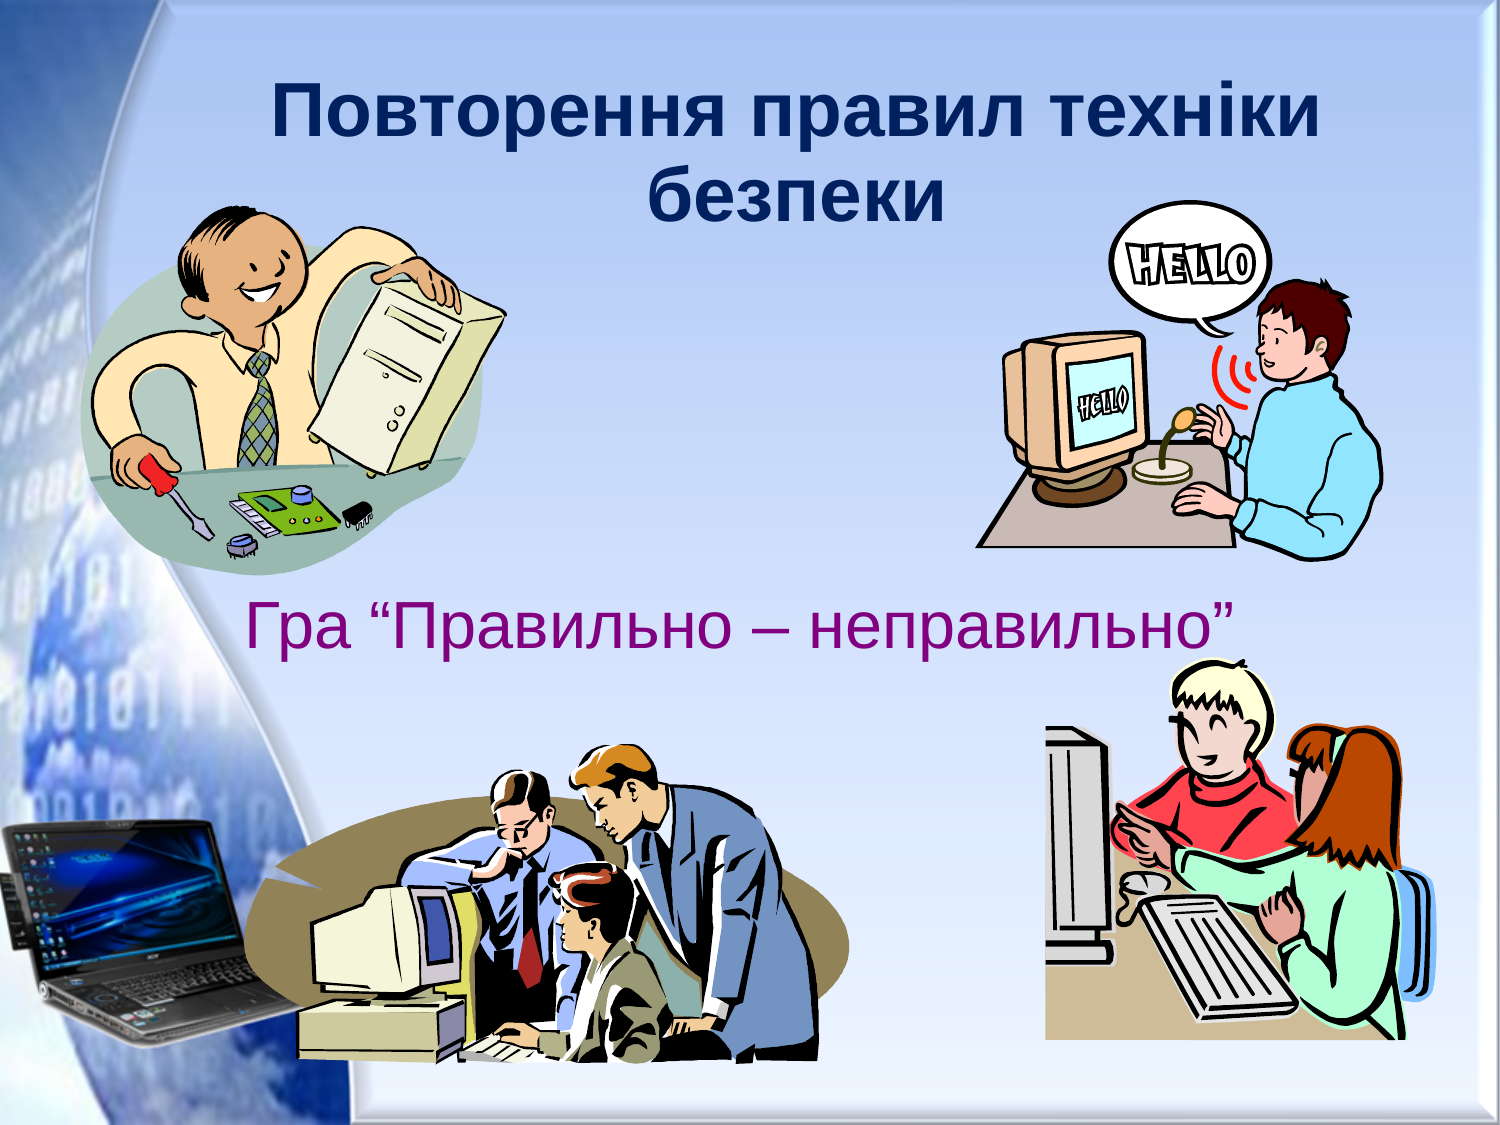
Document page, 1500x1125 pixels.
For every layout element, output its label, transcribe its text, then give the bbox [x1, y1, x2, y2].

list Гра “Правильно – неправильно” [64, 573, 1416, 687]
picture [0, 0, 1500, 1125]
title Повторення правил техніки безпеки [128, 58, 1465, 247]
